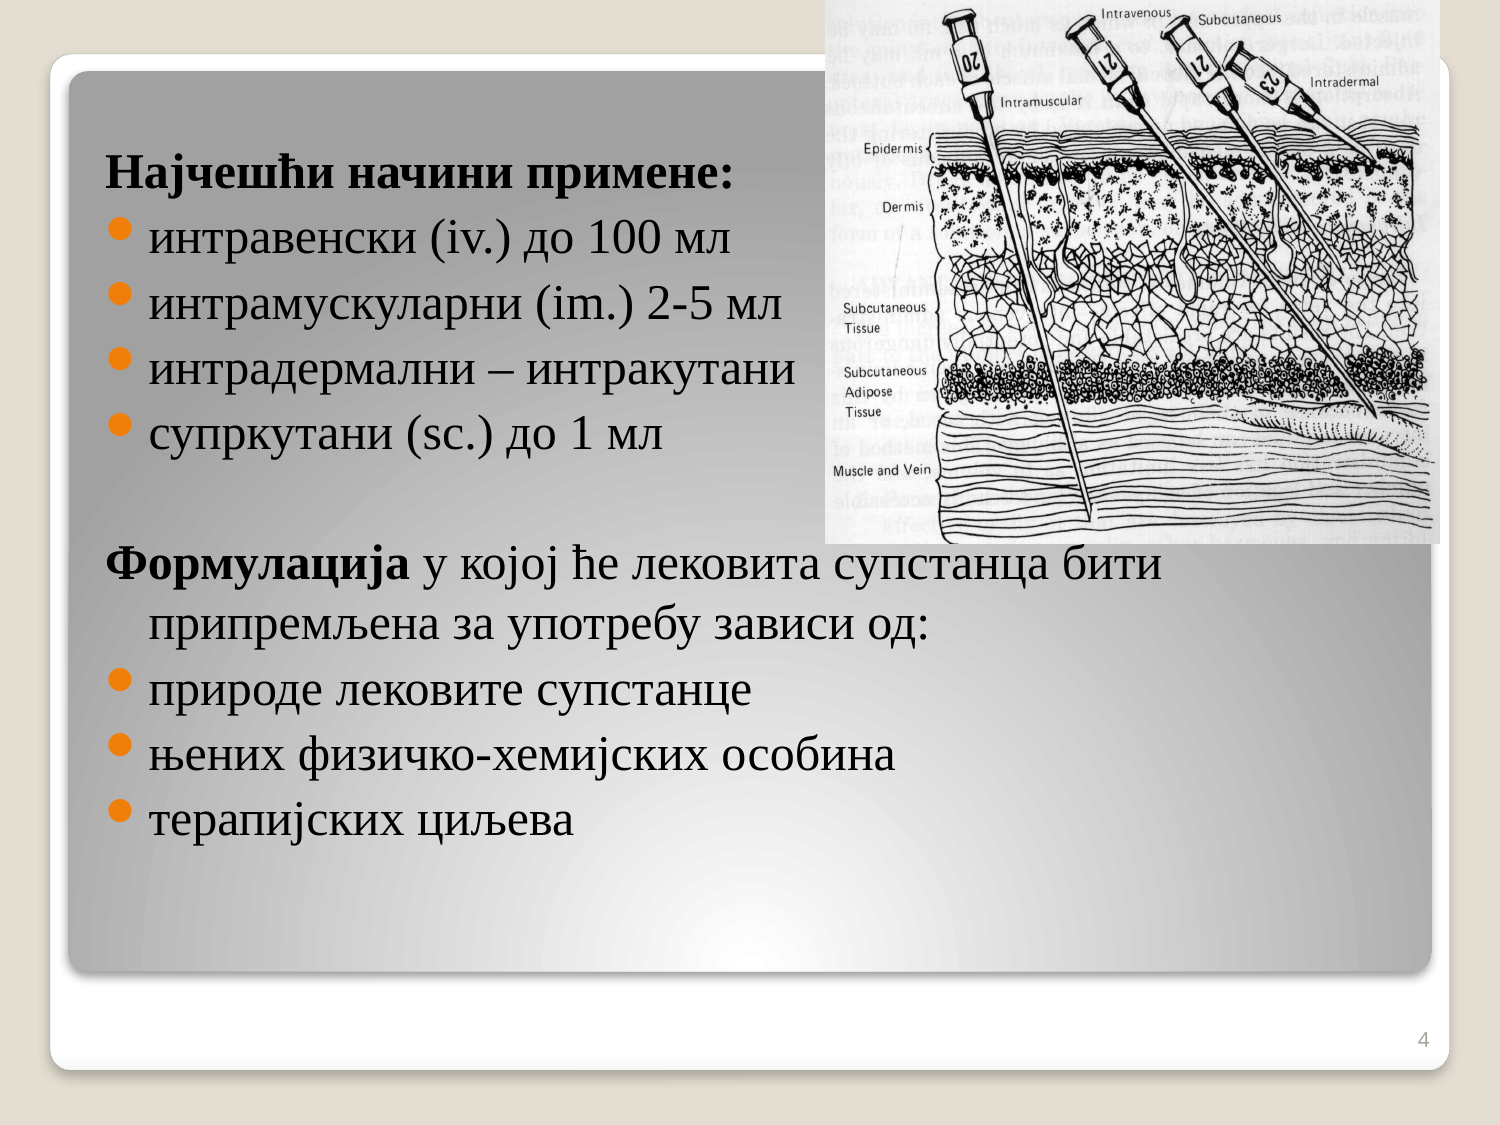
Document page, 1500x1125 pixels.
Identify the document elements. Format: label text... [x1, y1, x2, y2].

slide_number 4 [1369, 1002, 1445, 1063]
picture [824, 0, 1440, 544]
list Најчешћи начини примене: интравенски (iv.) до 100 мл интрамускуларни (im.) 2-5 мл интрадермални – интракутани супpкутани (sc.) до 1 мл Формулација у којој ће лековита супстанца бити припремљена за употребу зависи од: природе лековите супстанце њених физичко-хемијских особина терапијских циљева [75, 58, 1434, 1063]
